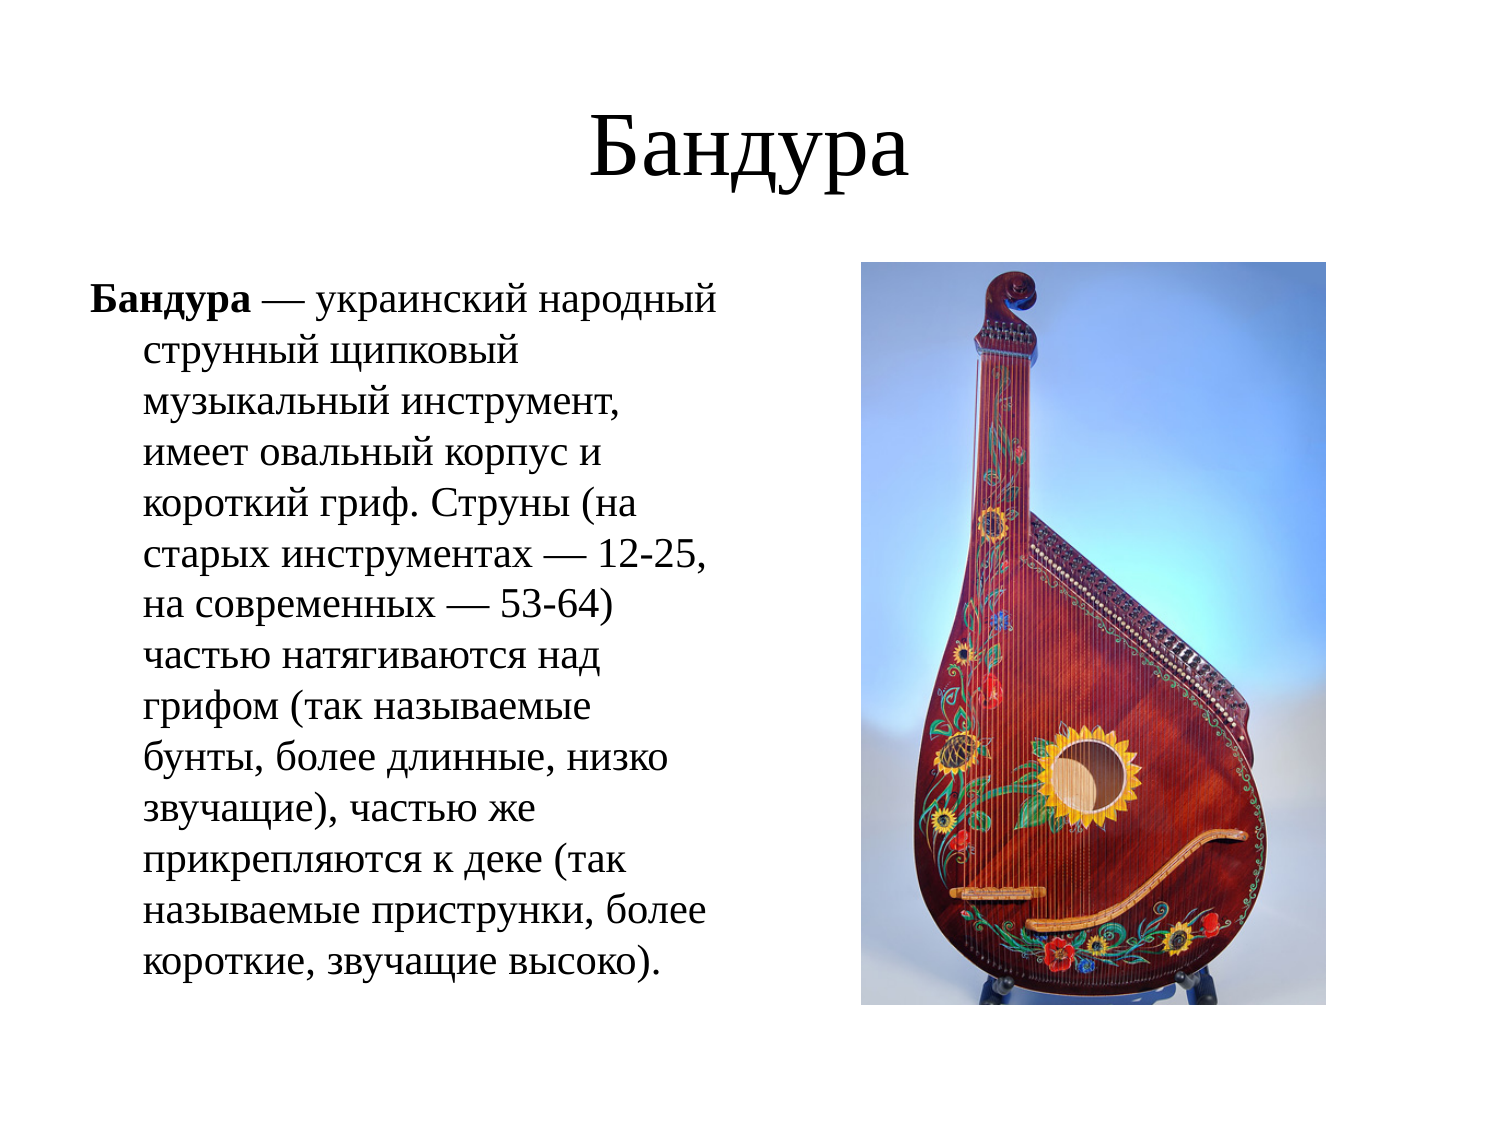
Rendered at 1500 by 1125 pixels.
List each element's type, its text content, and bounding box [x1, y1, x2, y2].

list Бандура — украинский народный струнный щипковый музыкальный инструмент, имеет овальный корпус и короткий гриф. Струны (на старых инструментах — 12-25, на современных — 53-64) частью натягиваются над грифом (так называемые бунты, более длинные, низко звучащие), частью же прикрепляются к деке (так называемые приструнки, более короткие, звучащие высоко). [75, 262, 738, 1005]
title Бандура [75, 45, 1425, 233]
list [861, 262, 1326, 1006]
